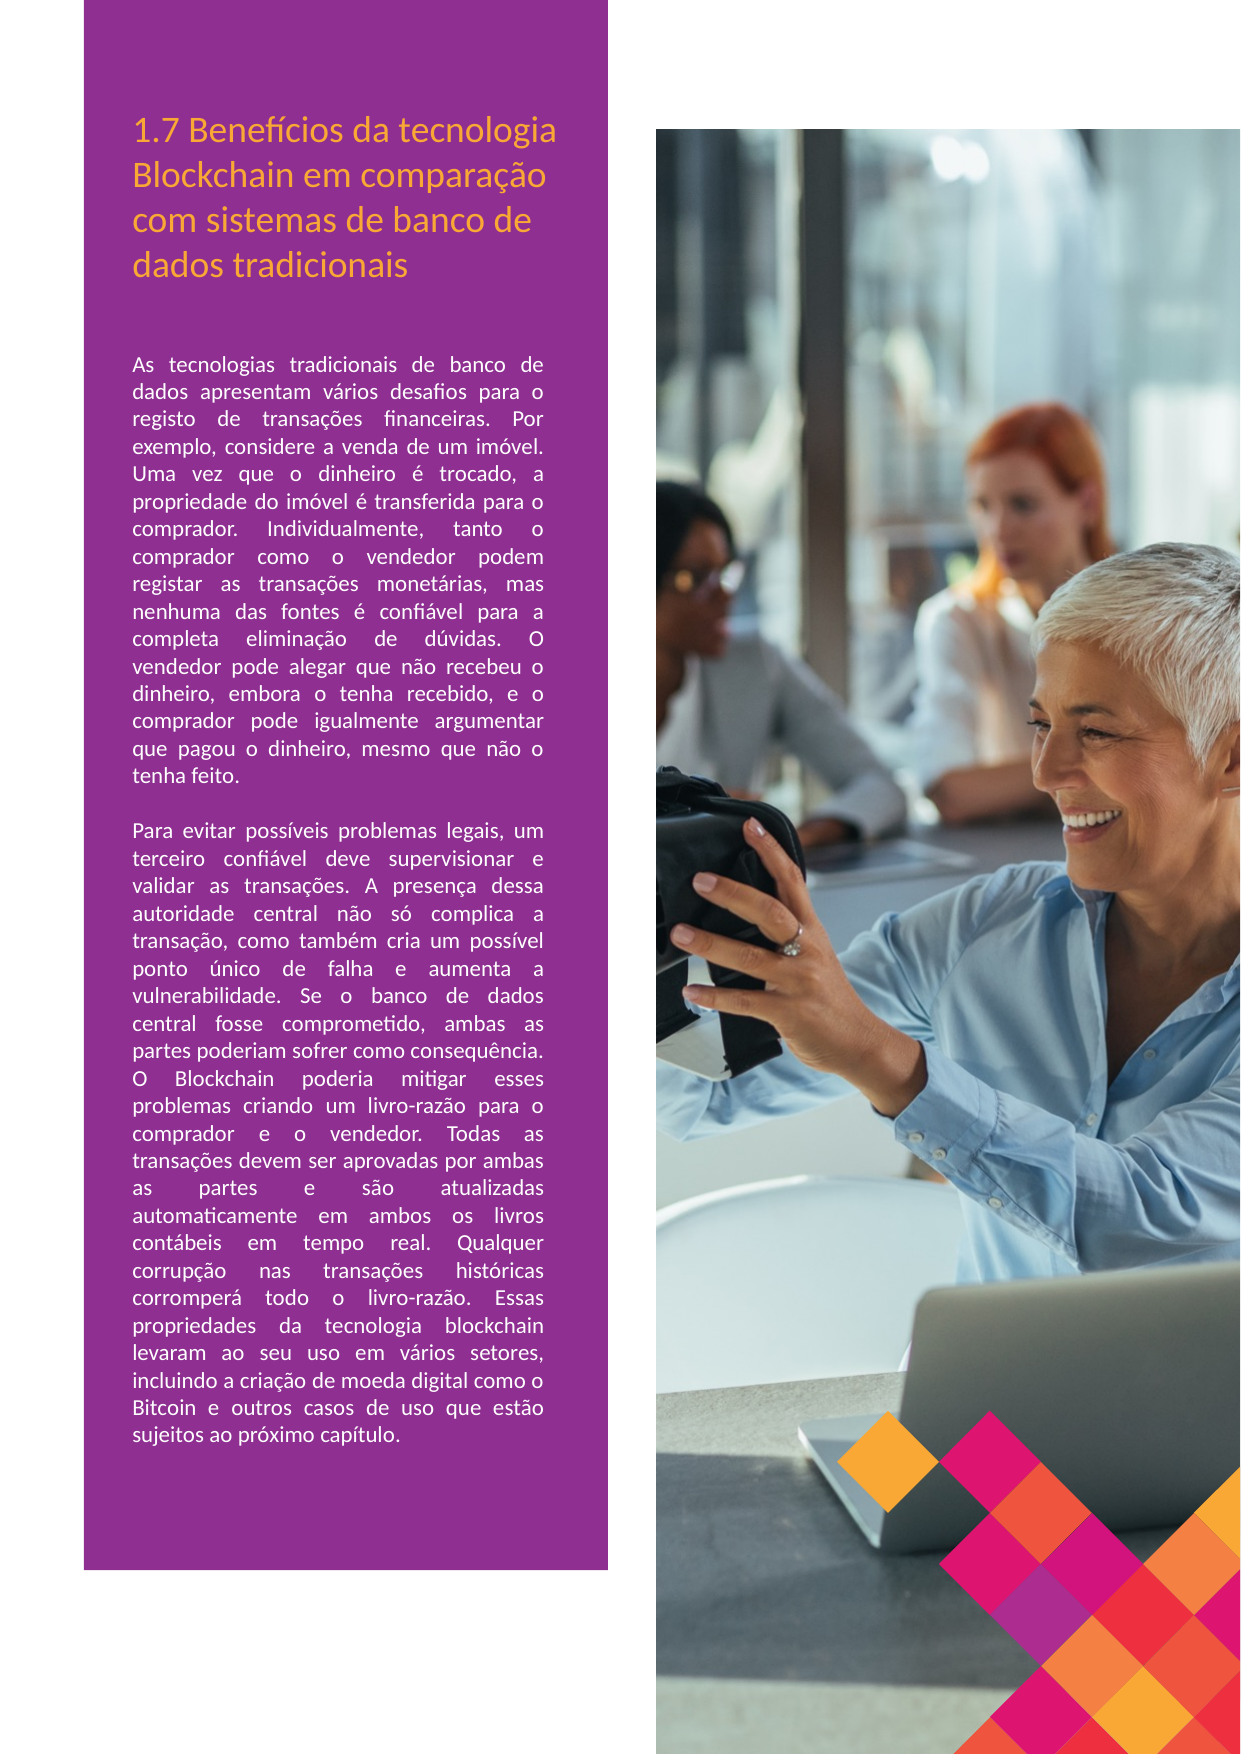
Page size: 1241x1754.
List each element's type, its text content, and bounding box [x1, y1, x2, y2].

list As tecnologias tradicionais de banco de dados apresentam vários desafios para o registo de transações financeiras. Por exemplo, considere a venda de um imóvel. Uma vez que o dinheiro é trocado, a propriedade do imóvel é transferida para o comprador. Individualmente, tanto o comprador como o vendedor podem registar as transações monetárias, mas nenhuma das fontes é confiável para a completa eliminação de dúvidas. O vendedor pode alegar que não recebeu o dinheiro, embora o tenha recebido, e o comprador pode igualmente argumentar que pagou o dinheiro, mesmo que não o tenha feito. Para evitar possíveis problemas legais, um terceiro confiável deve supervisionar e validar as transações. A presença dessa autoridade central não só complica a transação, como também cria um possível ponto único de falha e aumenta a vulnerabilidade. Se o banco de dados central fosse comprometido, ambas as partes poderiam sofrer como consequência. O Blockchain poderia mitigar esses problemas criando um livro-razão para o comprador e o vendedor. Todas as transações devem ser aprovadas por ambas as partes e são atualizadas automaticamente em ambos os livros contábeis em tempo real. Qualquer corrupção nas transações históricas corromperá todo o livro-razão. Essas propriedades da tecnologia blockchain levaram ao seu uso em vários setores, incluindo a criação de moeda digital como o Bitcoin e outros casos de uso que estão sujeitos ao próximo capítulo. [117, 341, 560, 1503]
picture [656, 126, 1241, 1754]
list 1.7 Benefícios da tecnologia Blockchain em comparação com sistemas de banco de dados tradicionais [117, 97, 588, 242]
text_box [851, 1410, 1241, 1754]
